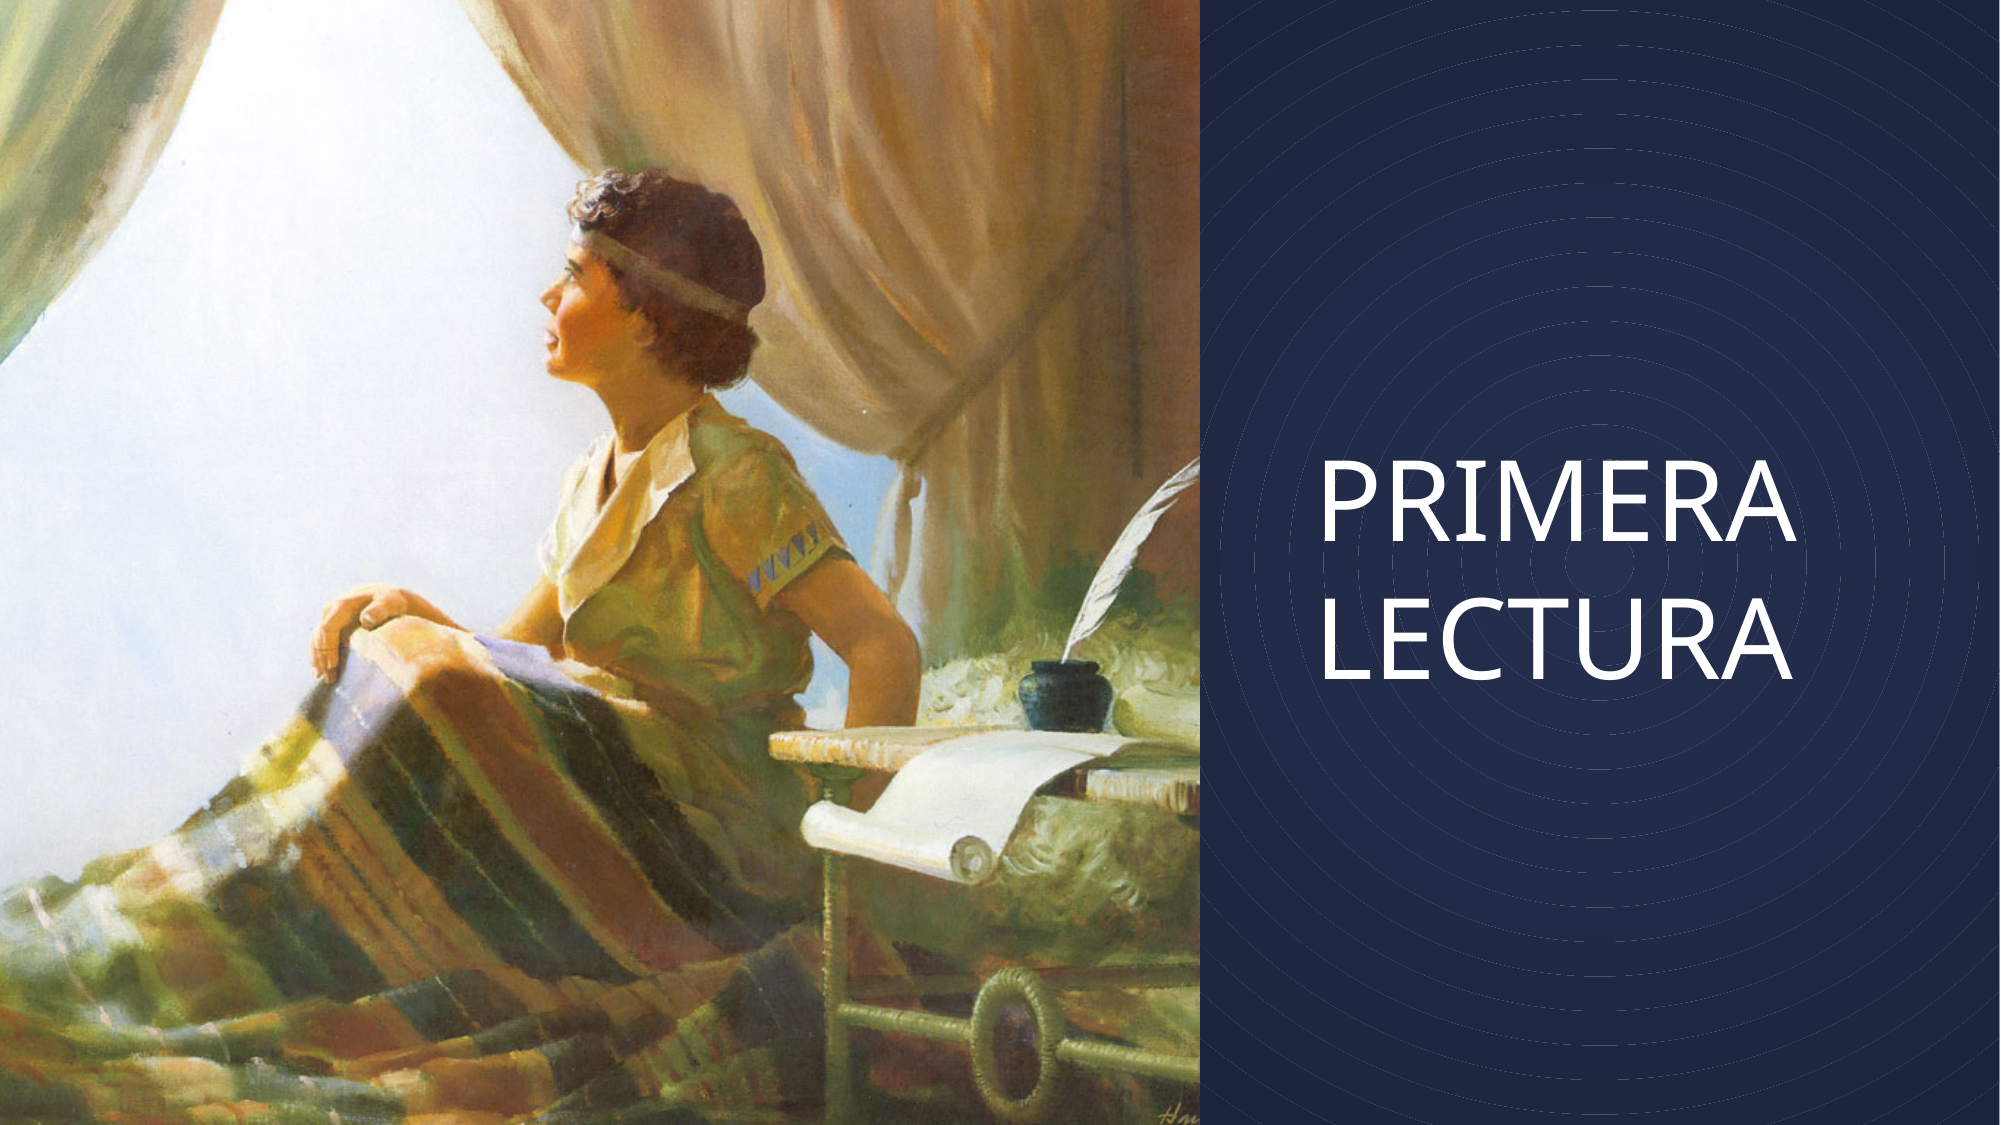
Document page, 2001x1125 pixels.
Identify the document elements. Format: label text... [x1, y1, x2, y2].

picture [0, 0, 1200, 1125]
title PRIMERA LECTURA [1299, 387, 1825, 715]
